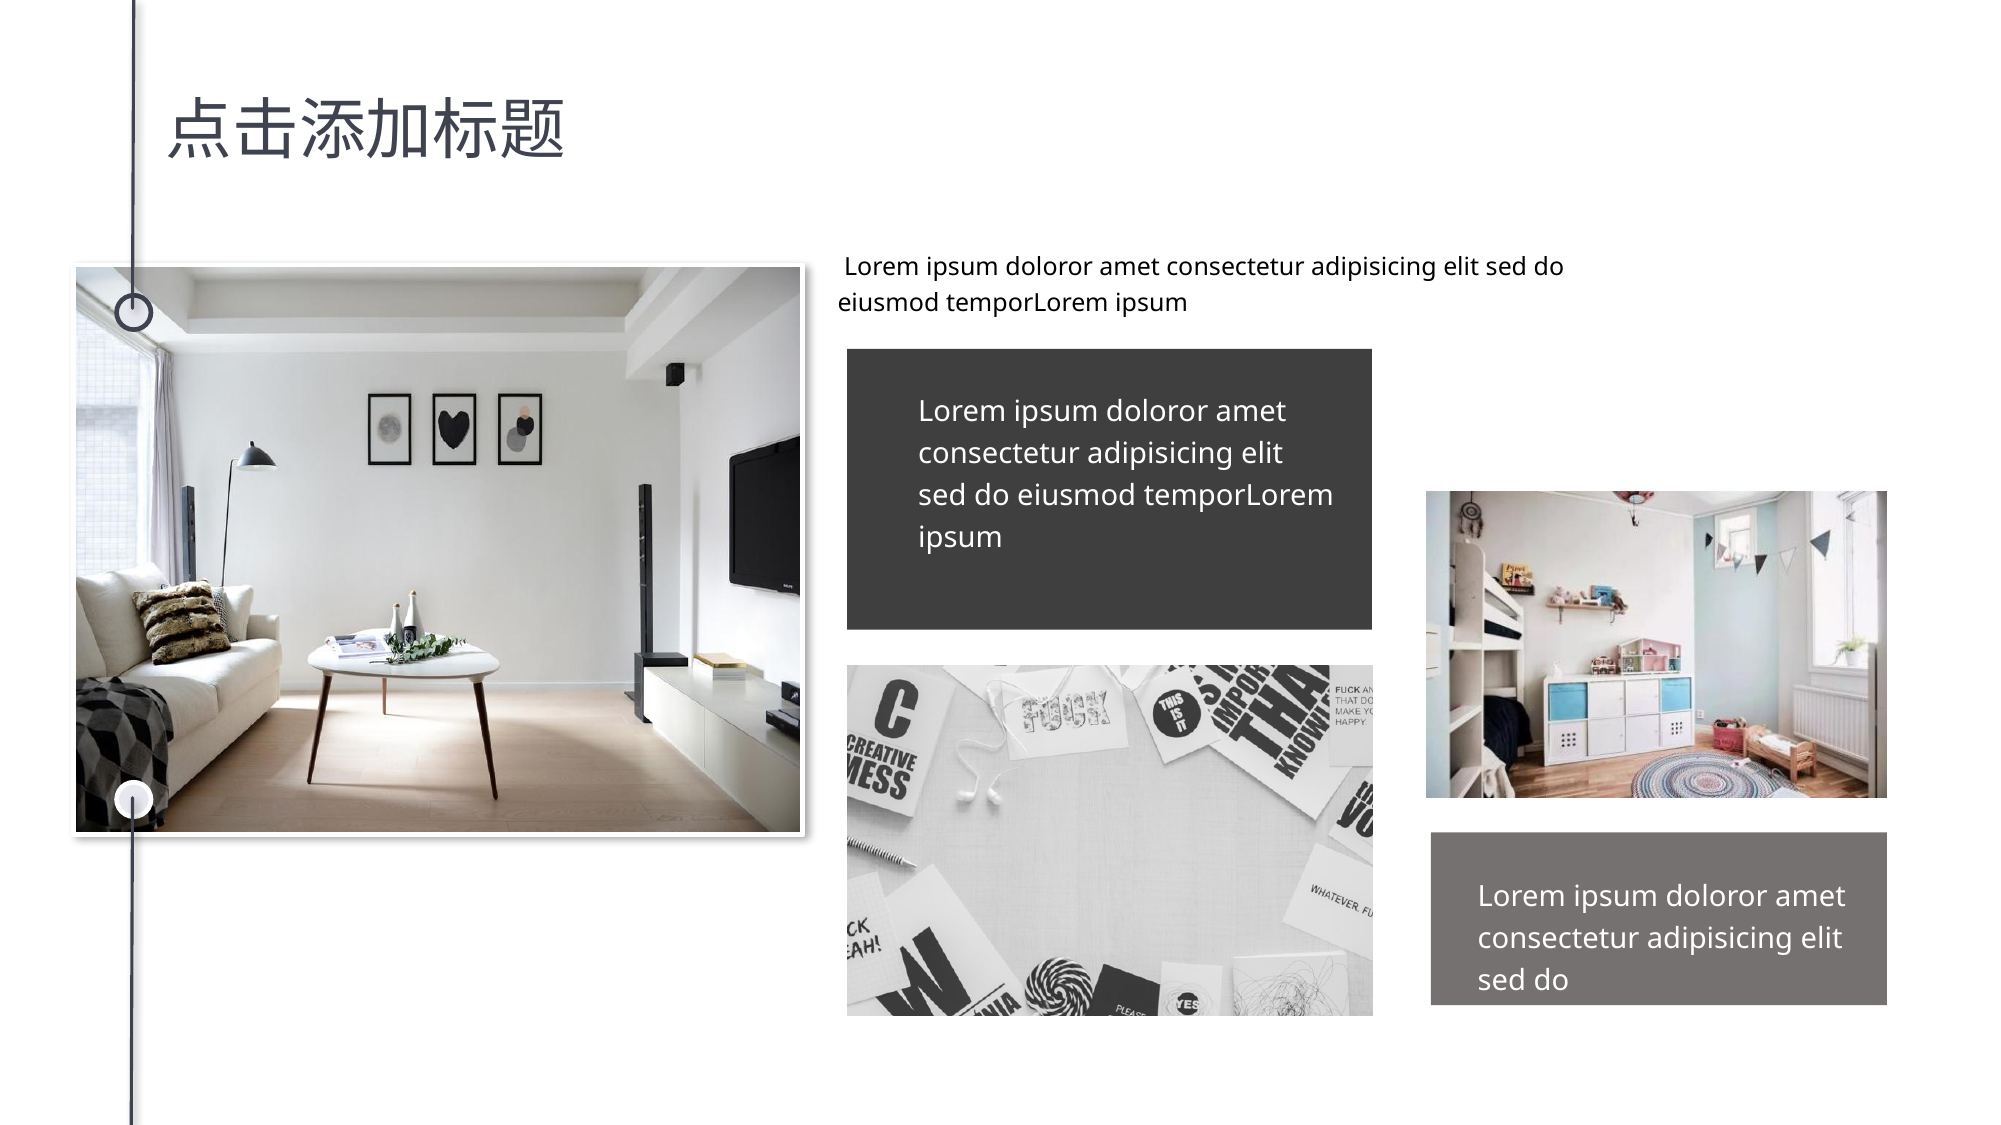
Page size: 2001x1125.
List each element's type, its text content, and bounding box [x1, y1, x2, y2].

text_box [1430, 831, 1888, 1006]
text_box Lorem ipsum doloror amet consectetur adipisicing elit sed do [1463, 862, 1910, 1004]
picture [846, 665, 1373, 1016]
text_box Lorem ipsum doloror amet consectetur adipisicing elit sed do eiusmod temporLorem ipsum [903, 378, 1354, 561]
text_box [75, 267, 801, 833]
text_box 点击添加标题 [150, 79, 717, 175]
text_box [846, 348, 1373, 631]
picture [1426, 491, 1887, 798]
text_box Lorem ipsum doloror amet consectetur adipisicing elit sed do eiusmod temporLorem ipsum [822, 237, 1648, 325]
